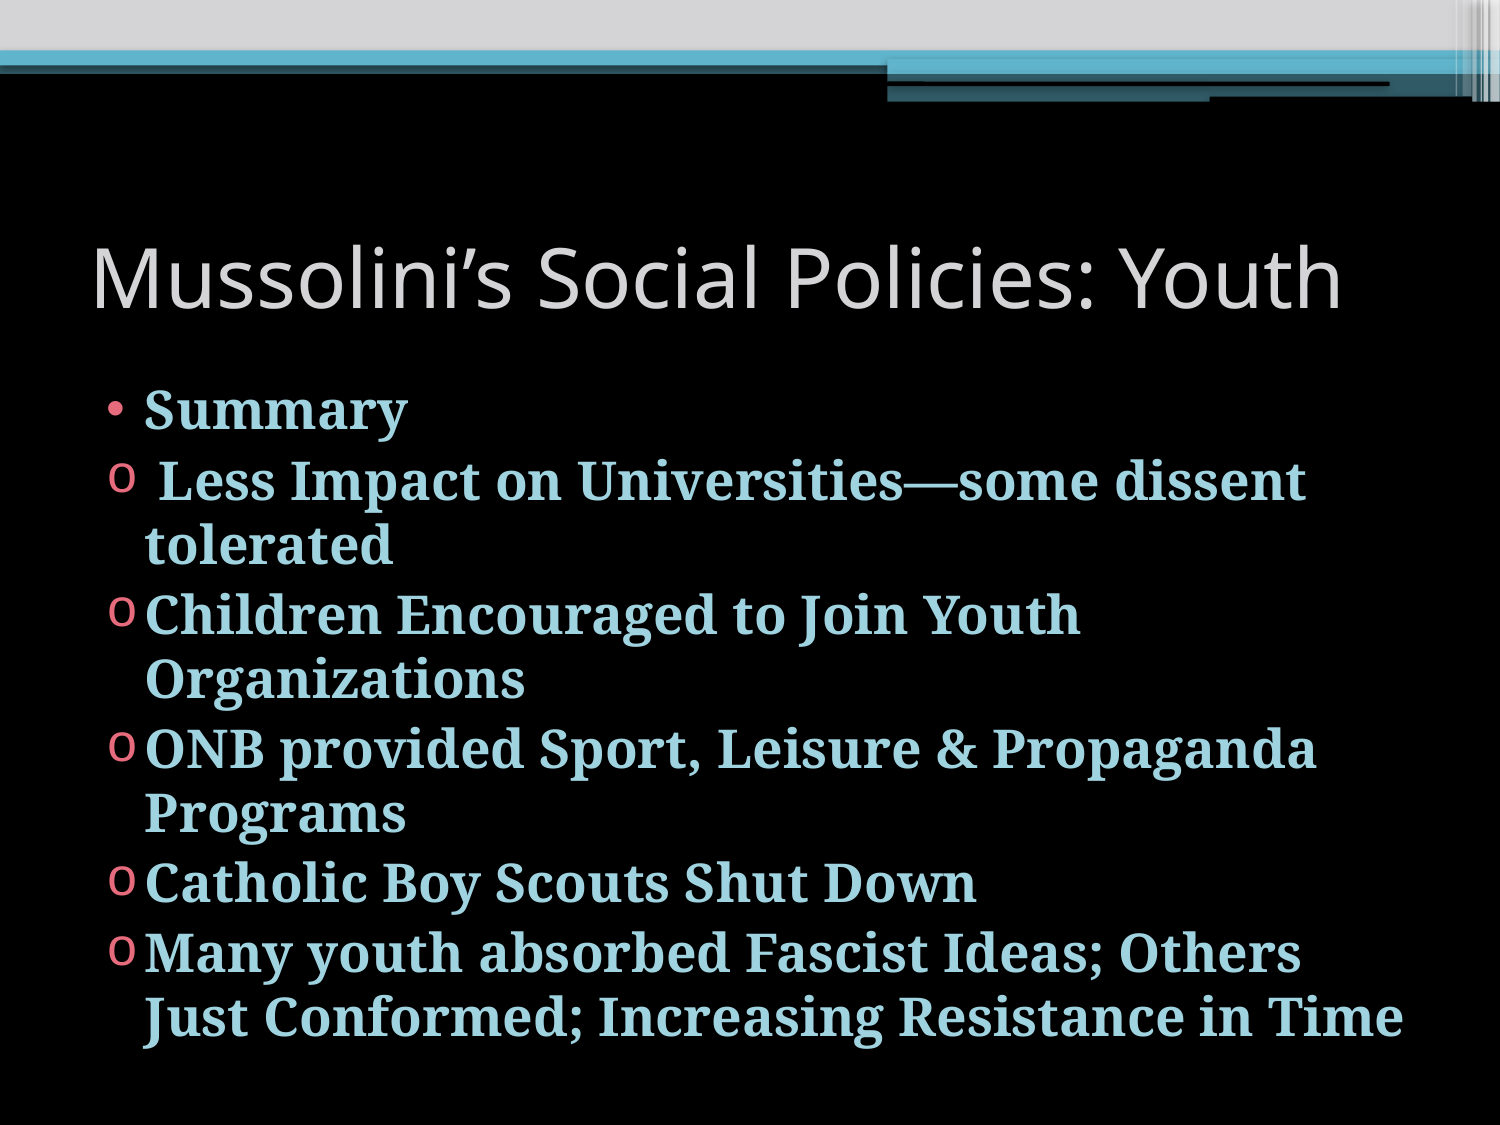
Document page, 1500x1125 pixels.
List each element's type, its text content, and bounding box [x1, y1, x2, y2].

list Summary Less Impact on Universities—some dissent tolerated Children Encouraged to Join Youth Organizations ONB provided Sport, Leisure & Propaganda Programs Catholic Boy Scouts Shut Down Many youth absorbed Fascist Ideas; Others Just Conformed; Increasing Resistance in Time [75, 368, 1425, 1125]
title Mussolini’s Social Policies: Youth [75, 187, 1425, 363]
